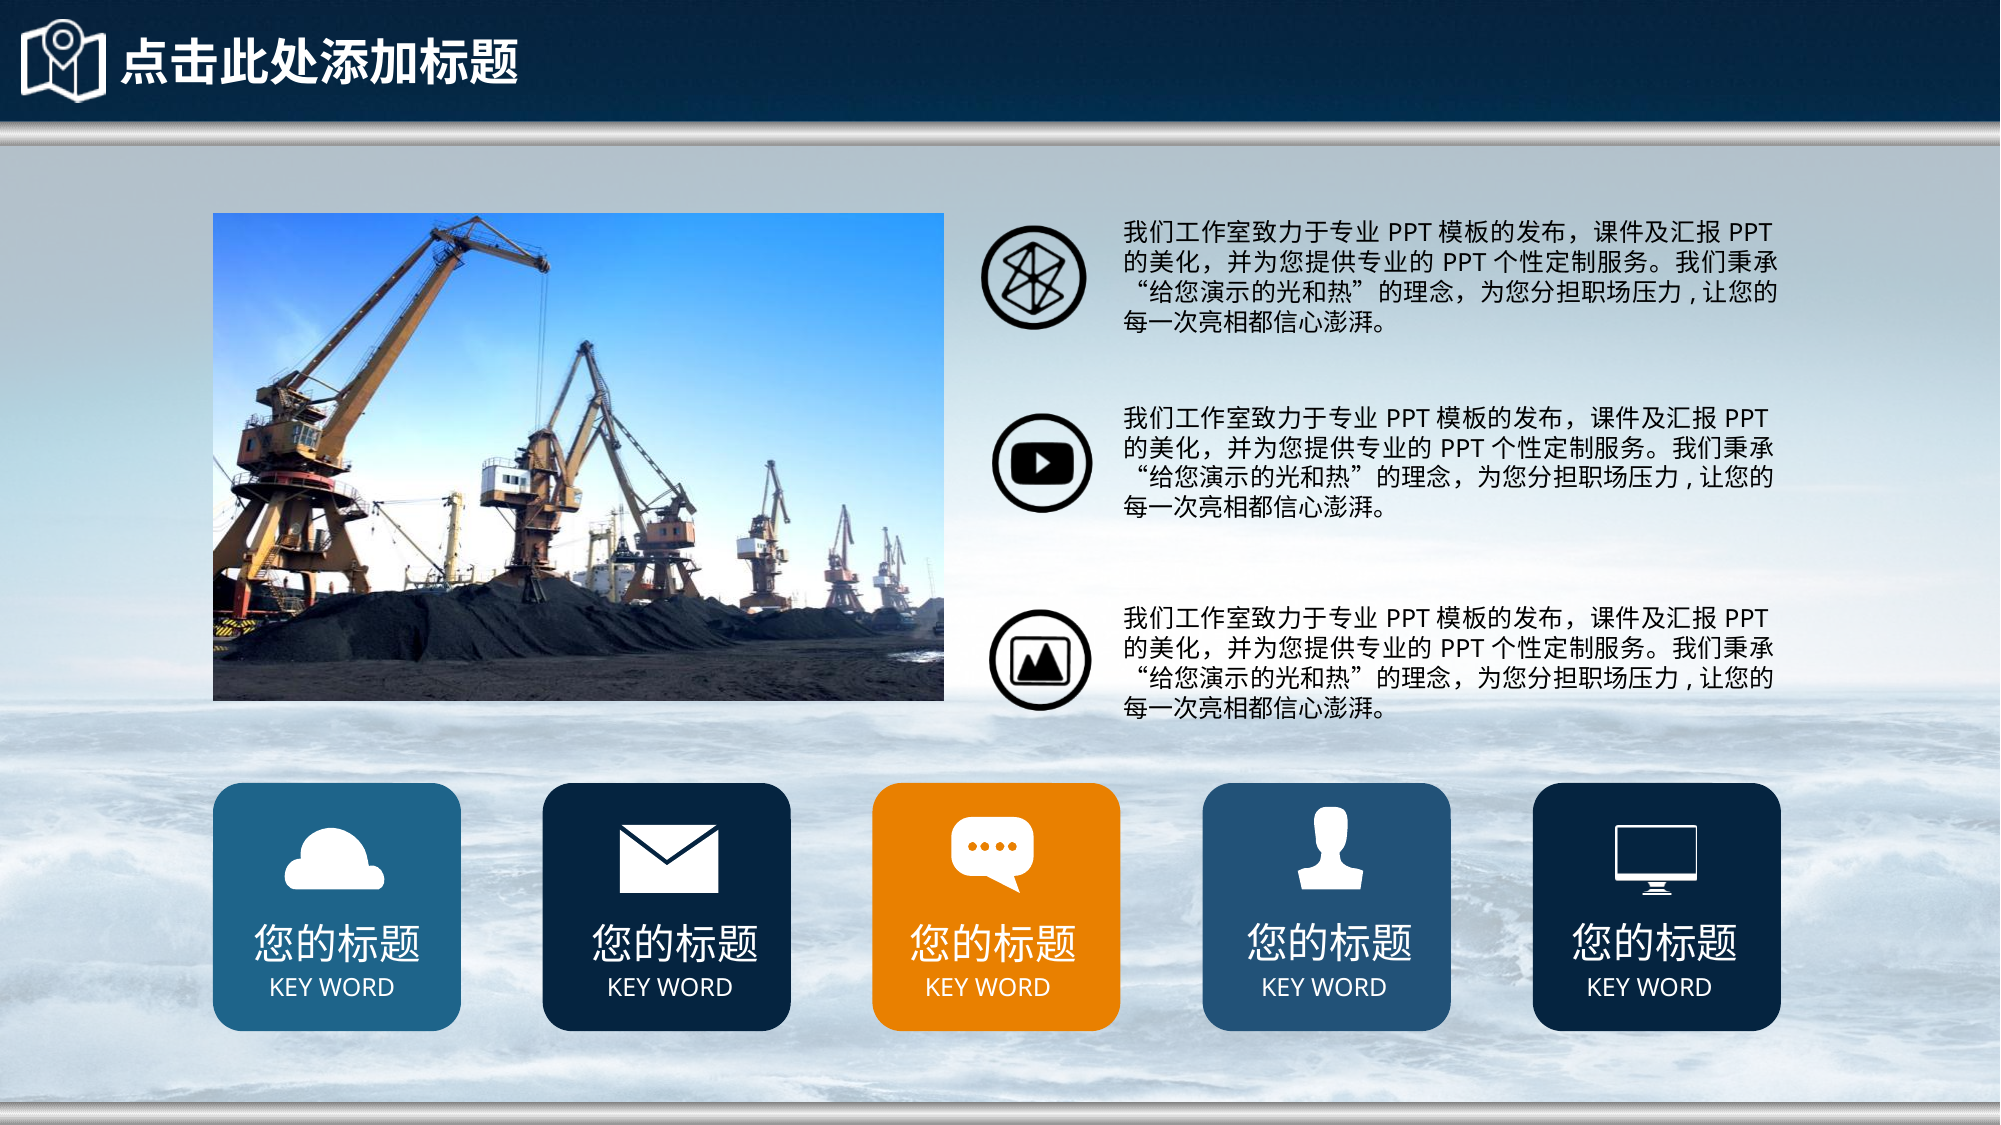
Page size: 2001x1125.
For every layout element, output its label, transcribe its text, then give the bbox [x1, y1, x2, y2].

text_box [1532, 782, 1794, 1032]
picture [0, 122, 2000, 146]
text_box 我们工作室致力于专业PPT模板的发布，课件及汇报PPT的美化，并为您提供专业的PPT个性定制服务。我们秉承“给您演示的光和热”的理念，为您分担职场压力,让您的每一次亮相都信心澎湃。 [1109, 595, 1790, 730]
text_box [872, 782, 1132, 1032]
text_box 我们工作室致力于专业PPT模板的发布，课件及汇报PPT的美化，并为您提供专业的PPT个性定制服务。我们秉承“给您演示的光和热”的理念，为您分担职场压力,让您的每一次亮相都信心澎湃。 [1109, 394, 1790, 530]
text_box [1202, 782, 1468, 1032]
picture [0, 1102, 2000, 1125]
picture [991, 412, 1093, 514]
picture [980, 224, 1087, 331]
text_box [212, 782, 476, 1032]
text_box 我们工作室致力于专业PPT模板的发布，课件及汇报PPT的美化，并为您提供专业的PPT个性定制服务。我们秉承“给您演示的光和热”的理念，为您分担职场压力,让您的每一次亮相都信心澎湃。 [1109, 209, 1794, 344]
picture [0, 0, 2000, 121]
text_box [21, 19, 579, 104]
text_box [542, 782, 814, 1032]
picture [213, 212, 944, 701]
picture [988, 608, 1092, 713]
